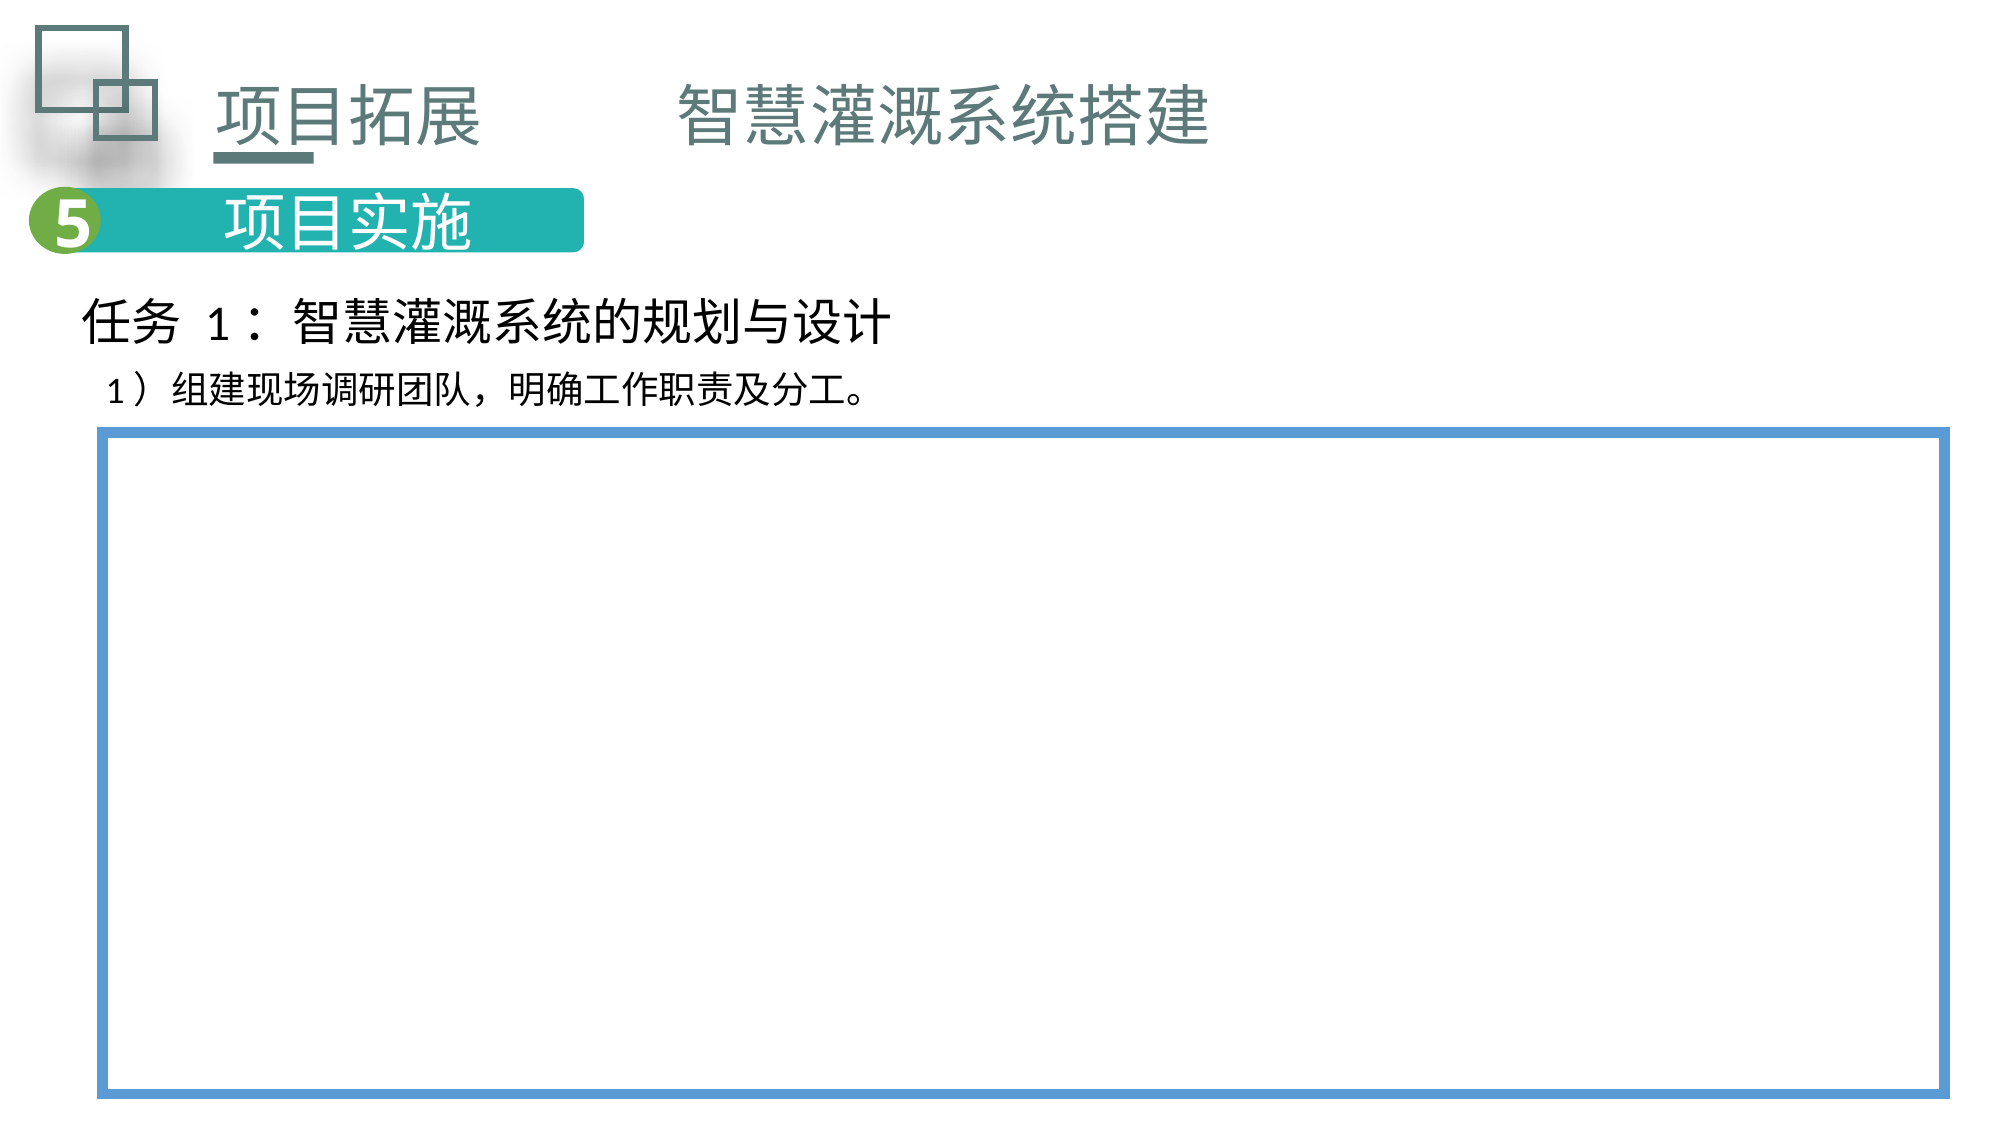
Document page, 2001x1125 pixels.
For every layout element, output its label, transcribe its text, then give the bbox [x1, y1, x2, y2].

text_box [95, 81, 156, 139]
text_box [37, 27, 127, 111]
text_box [28, 186, 584, 254]
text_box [173, 66, 1496, 164]
text_box [101, 432, 1946, 1095]
text_box 任务 1：智慧灌溉系统的规划与设计 [66, 283, 1020, 358]
text_box 1）组建现场调研团队，明确工作职责及分工。 [90, 358, 1291, 419]
